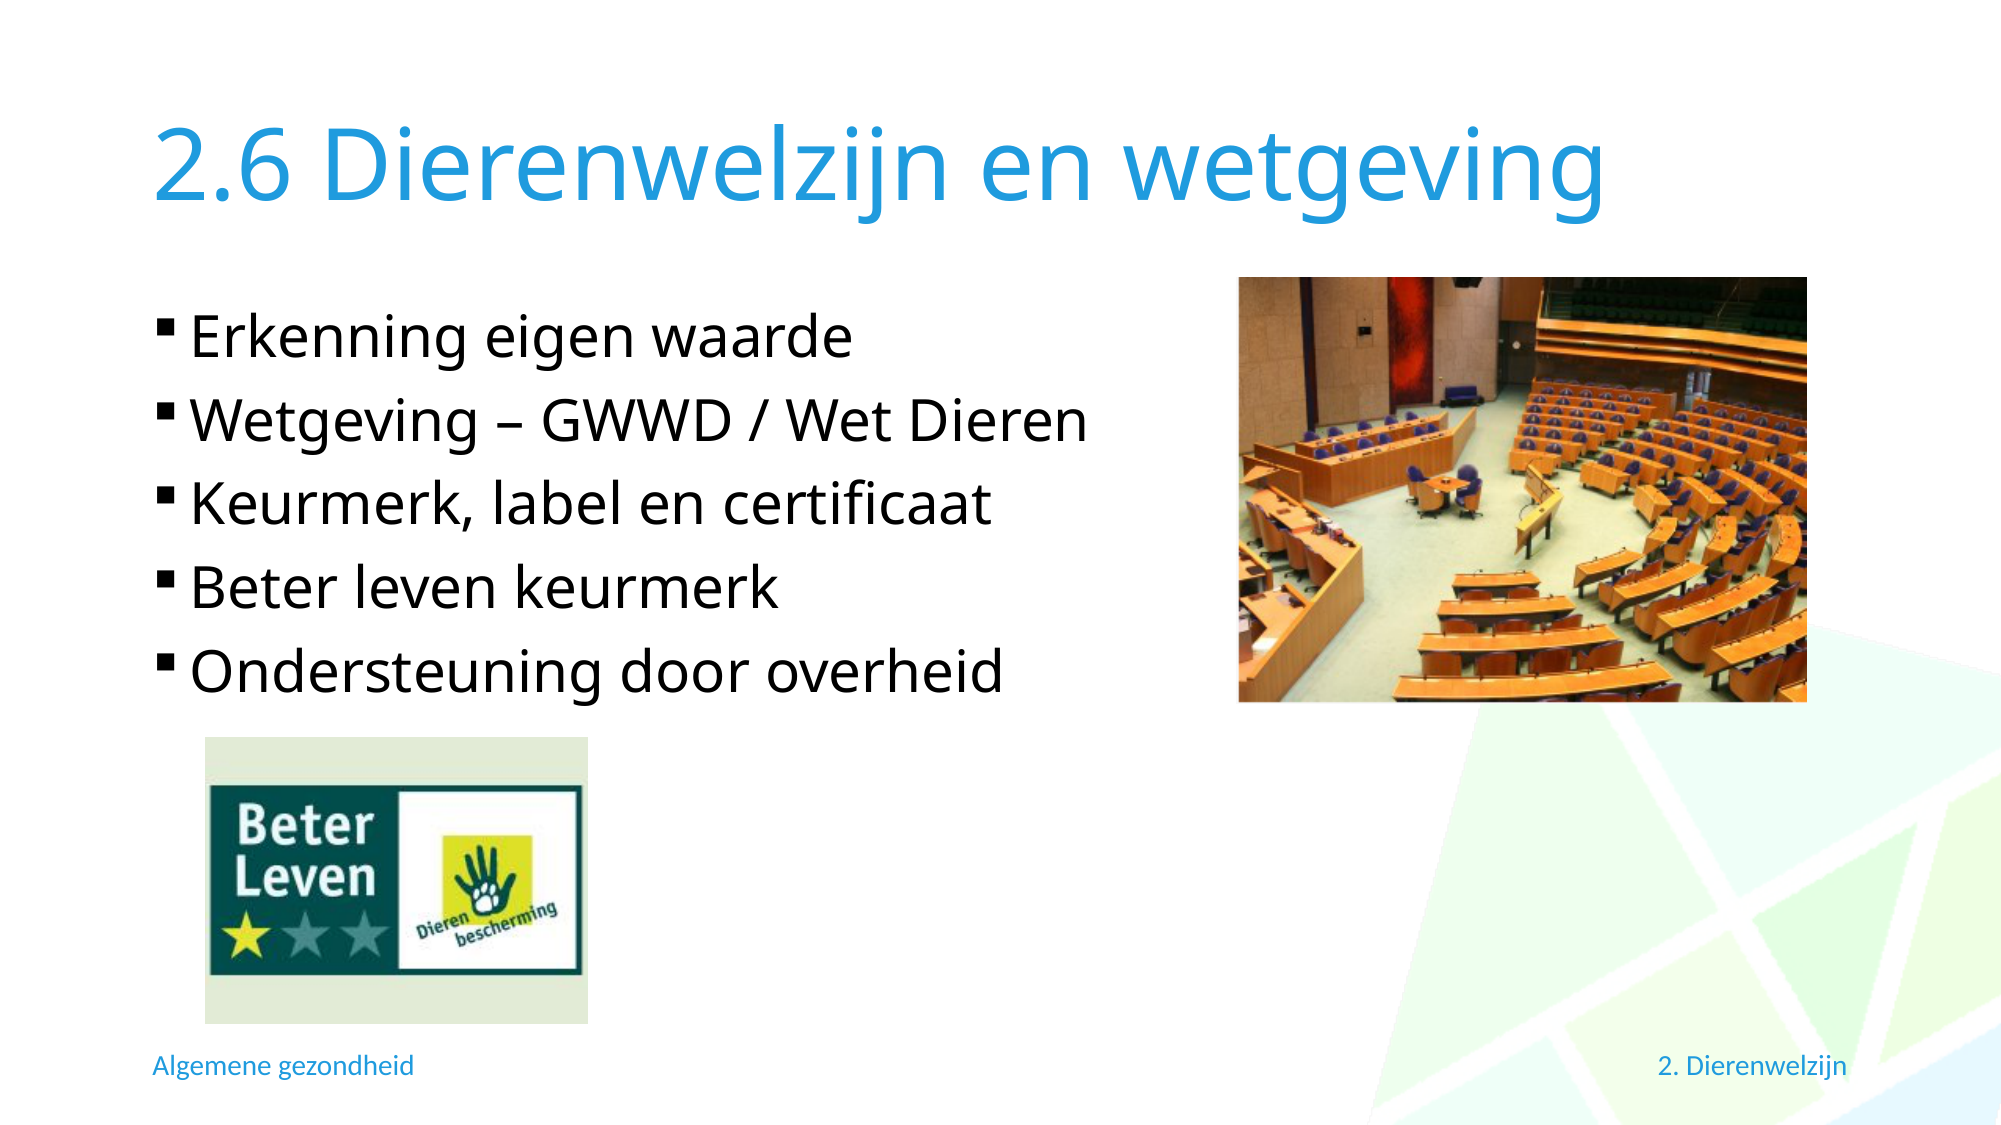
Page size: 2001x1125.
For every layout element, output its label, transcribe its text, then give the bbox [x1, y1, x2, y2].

list 2. Dierenwelzijn [1412, 1042, 1863, 1103]
picture [205, 737, 588, 1024]
picture [1236, 277, 1808, 704]
list Algemene gezondheid [137, 1042, 588, 1103]
list Erkenning eigen waarde Wetgeving – GWWD / Wet Dieren Keurmerk, label en certificaat Beter leven keurmerk Ondersteuning door overheid [137, 299, 1863, 1014]
title 2.6 Dierenwelzijn en wetgeving [137, 59, 1863, 278]
